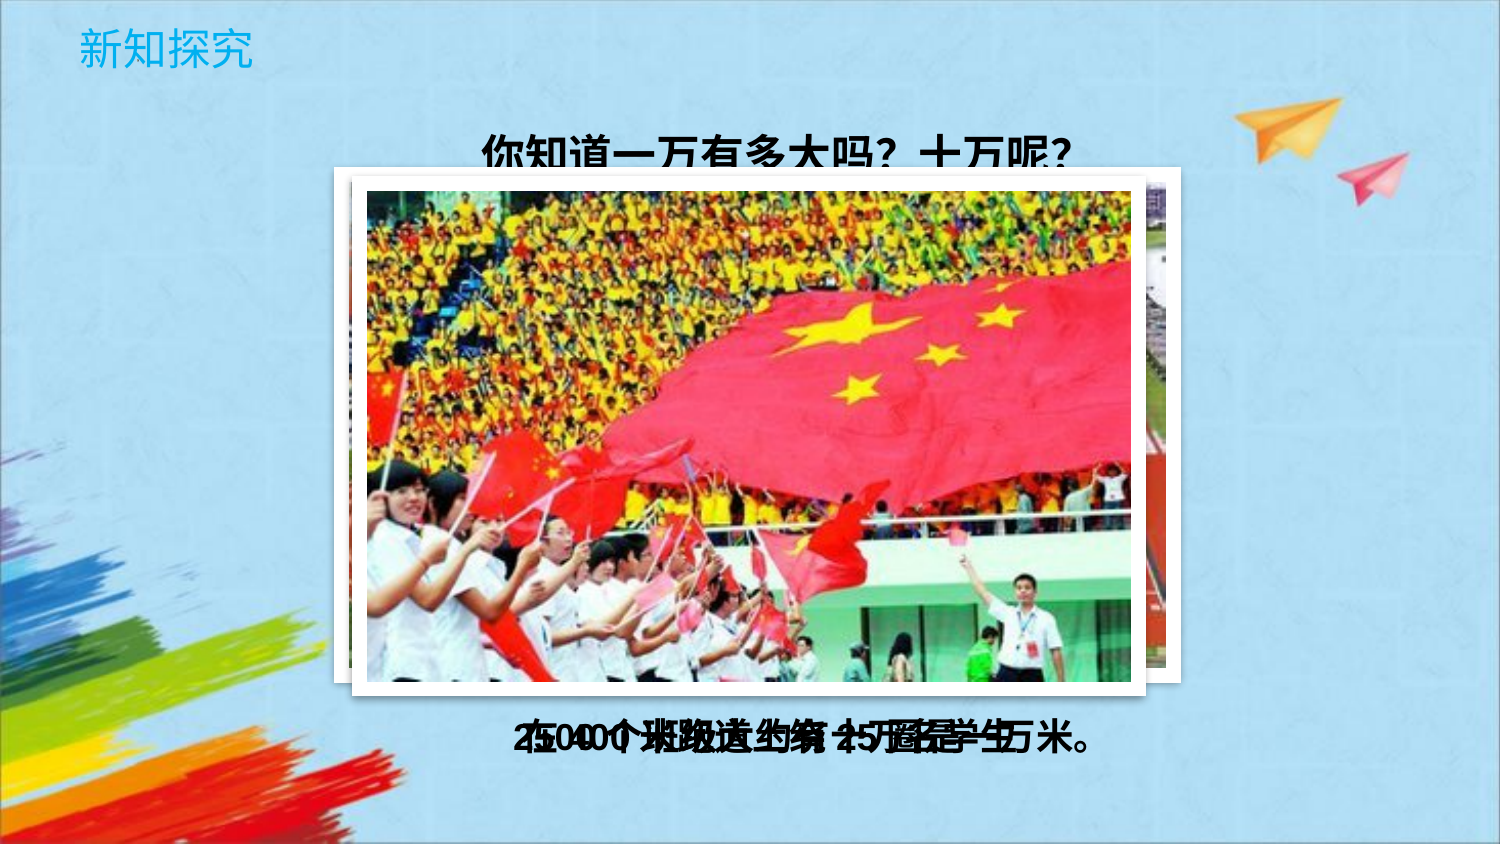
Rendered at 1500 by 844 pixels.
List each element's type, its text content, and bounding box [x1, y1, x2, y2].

text_box 2500个班级大约有十万名学生 [498, 683, 1140, 766]
text_box 你知道一万有多大吗？十万呢？ [466, 94, 1109, 165]
text_box 在400米跑道上绕25圈是一万米。 [1140, 700, 1149, 766]
picture [0, 0, 1500, 844]
